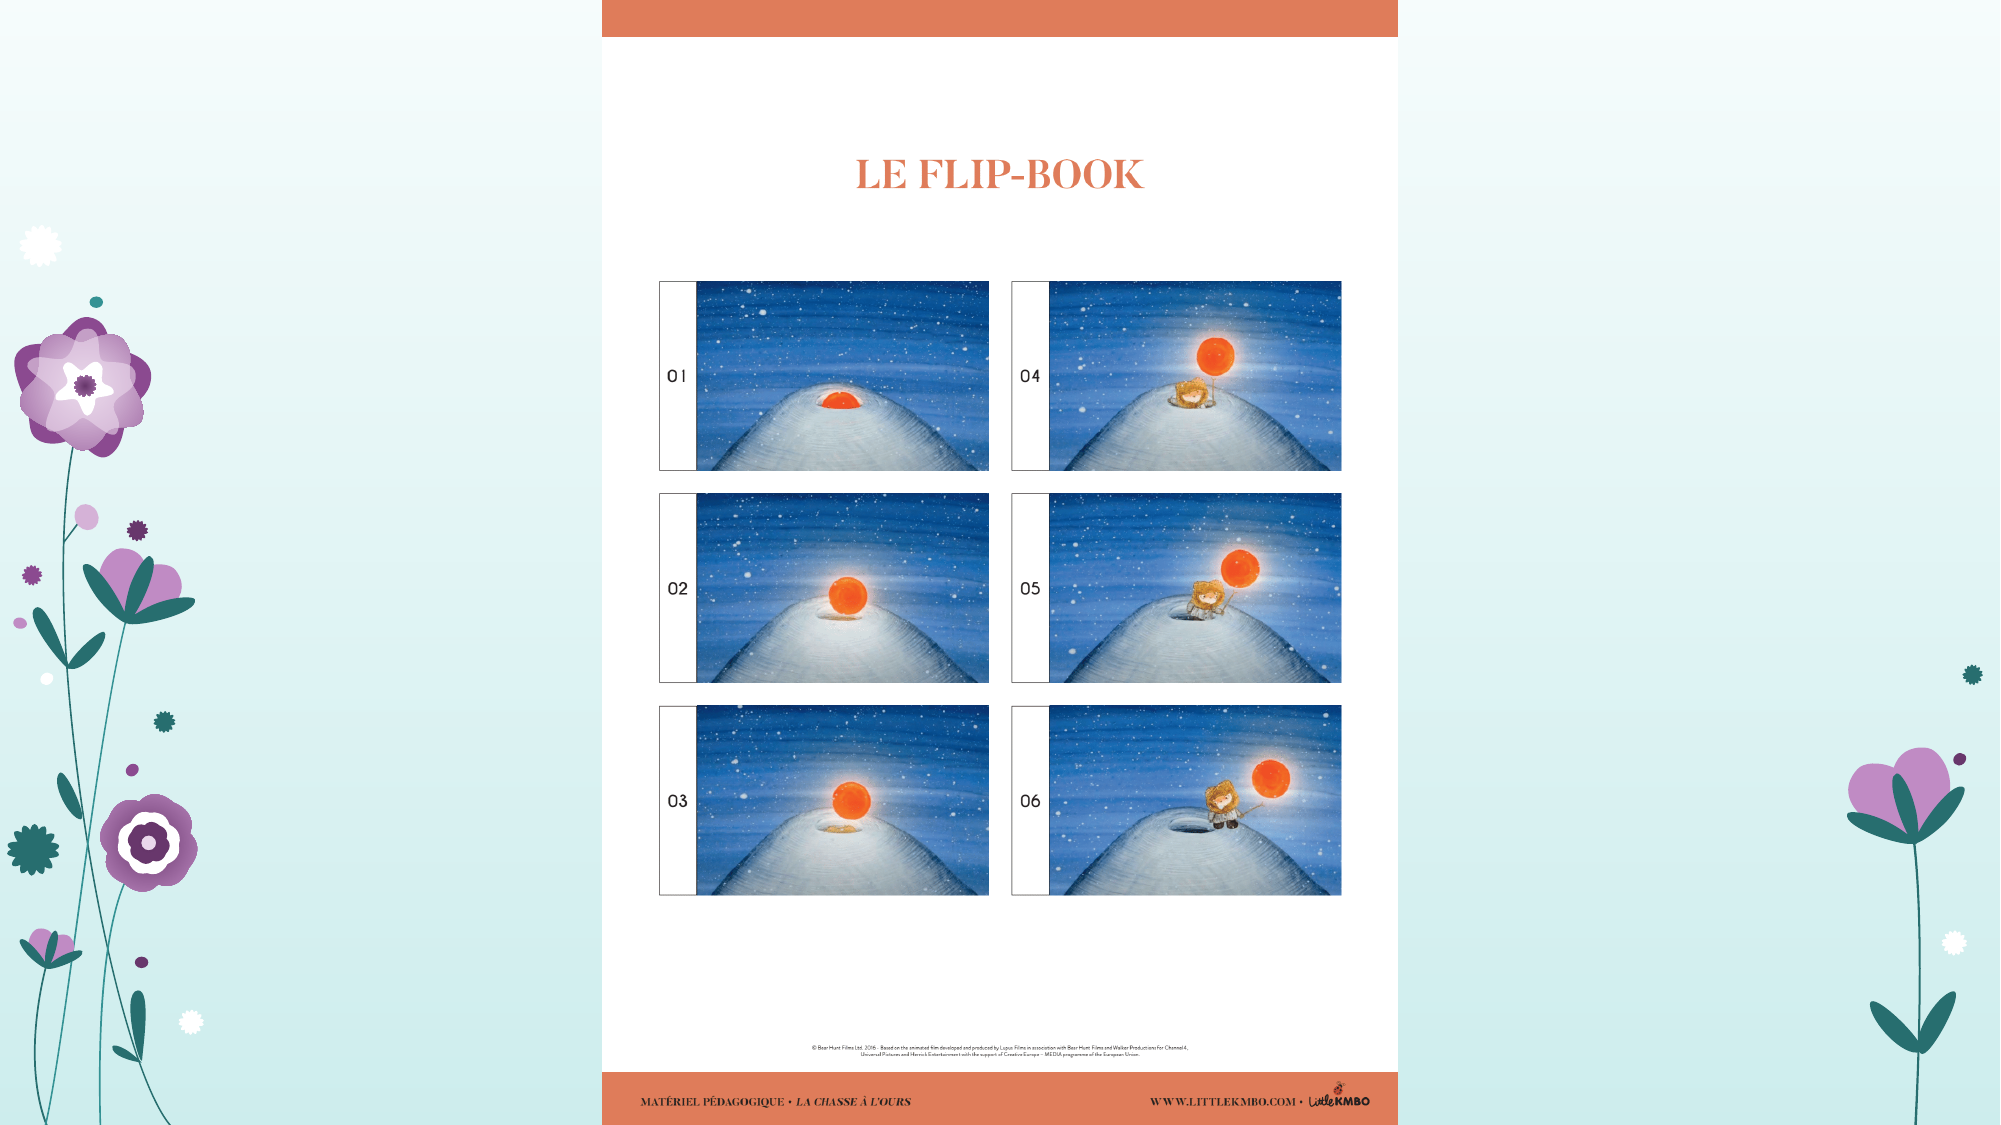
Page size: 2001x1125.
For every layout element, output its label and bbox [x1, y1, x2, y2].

picture [601, 0, 1398, 1125]
